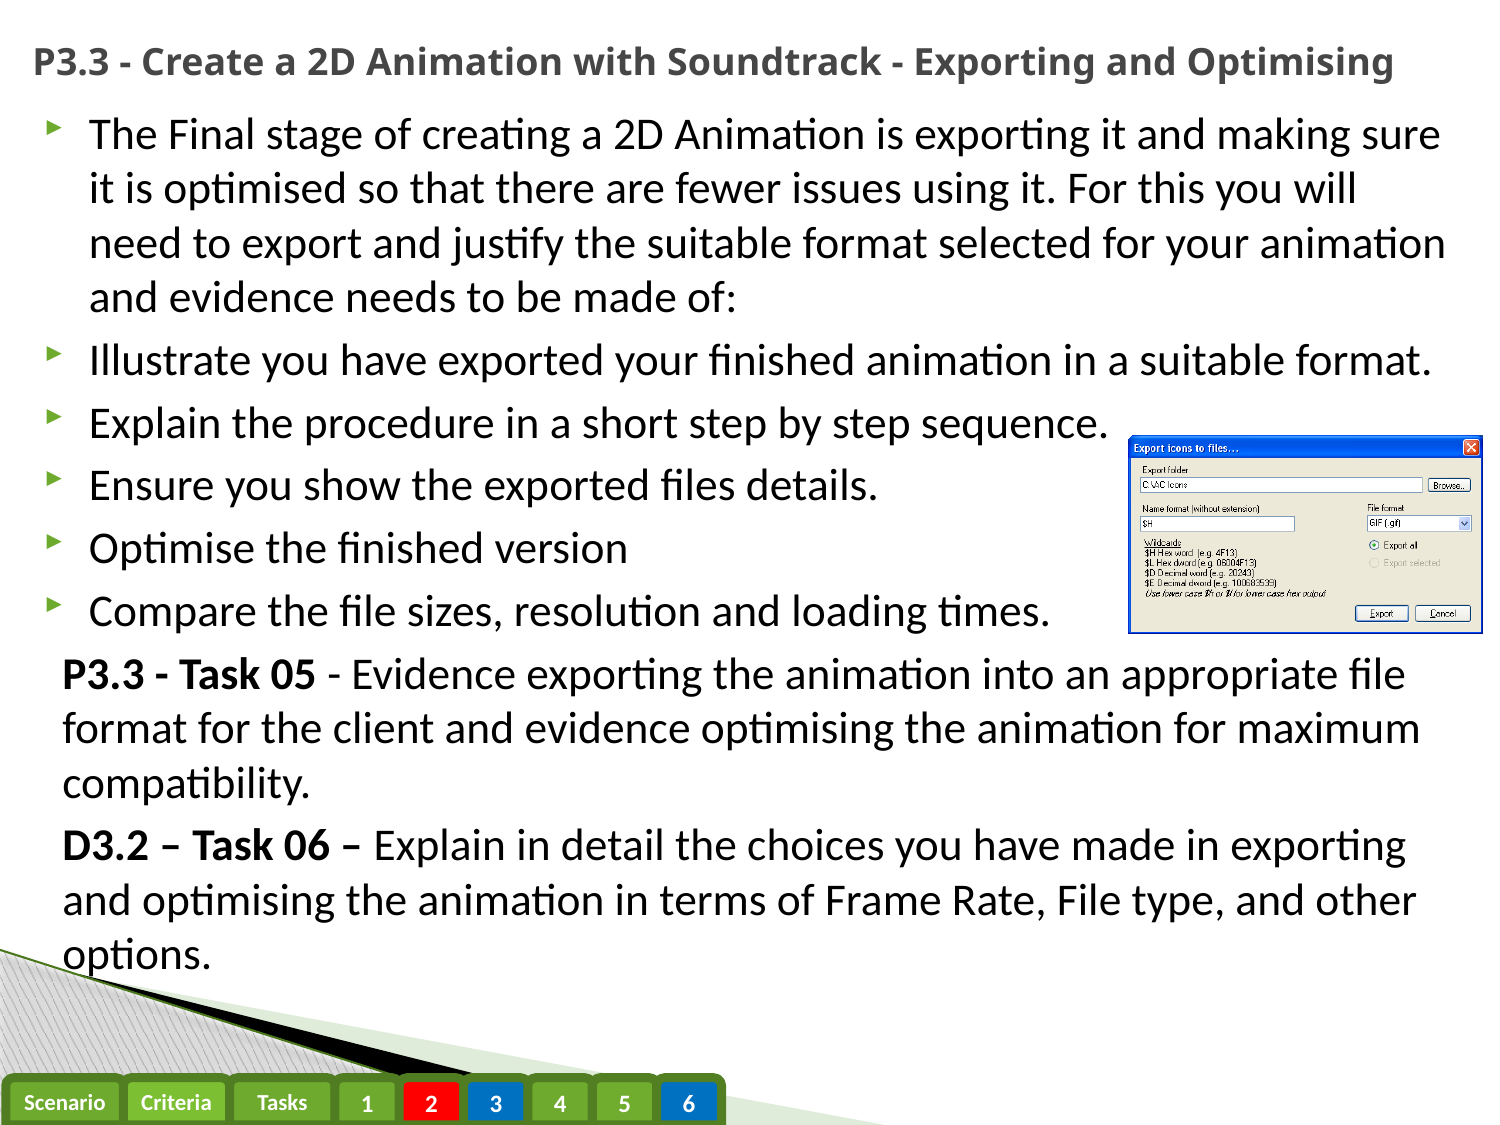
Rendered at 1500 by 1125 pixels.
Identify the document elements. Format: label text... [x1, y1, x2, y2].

text_box P3.3 - Create a 2D Animation with Soundtrack - Exporting and Optimising [17, 19, 1471, 102]
picture [1127, 435, 1483, 634]
list The Final stage of creating a 2D Animation is exporting it and making sure it is optimised so that there are fewer issues using it. For this you will need to export and justify the suitable format selected for your animation and evidence needs to be made of: Illustrate you have exported your finished animation in a suitable format. Explain the procedure in a short step by step sequence. Ensure you show the exported files details. Optimise the finished version Compare the file sizes, resolution and loading times. P3.3 - Task 05 - Evidence exporting the animation into an appropriate file format for the client and evidence optimising the animation for maximum compatibility. D3.2 – Task 06 – Explain in detail the choices you have made in exporting and optimising the animation in terms of Frame Rate, File type, and other options. [29, 102, 1471, 905]
